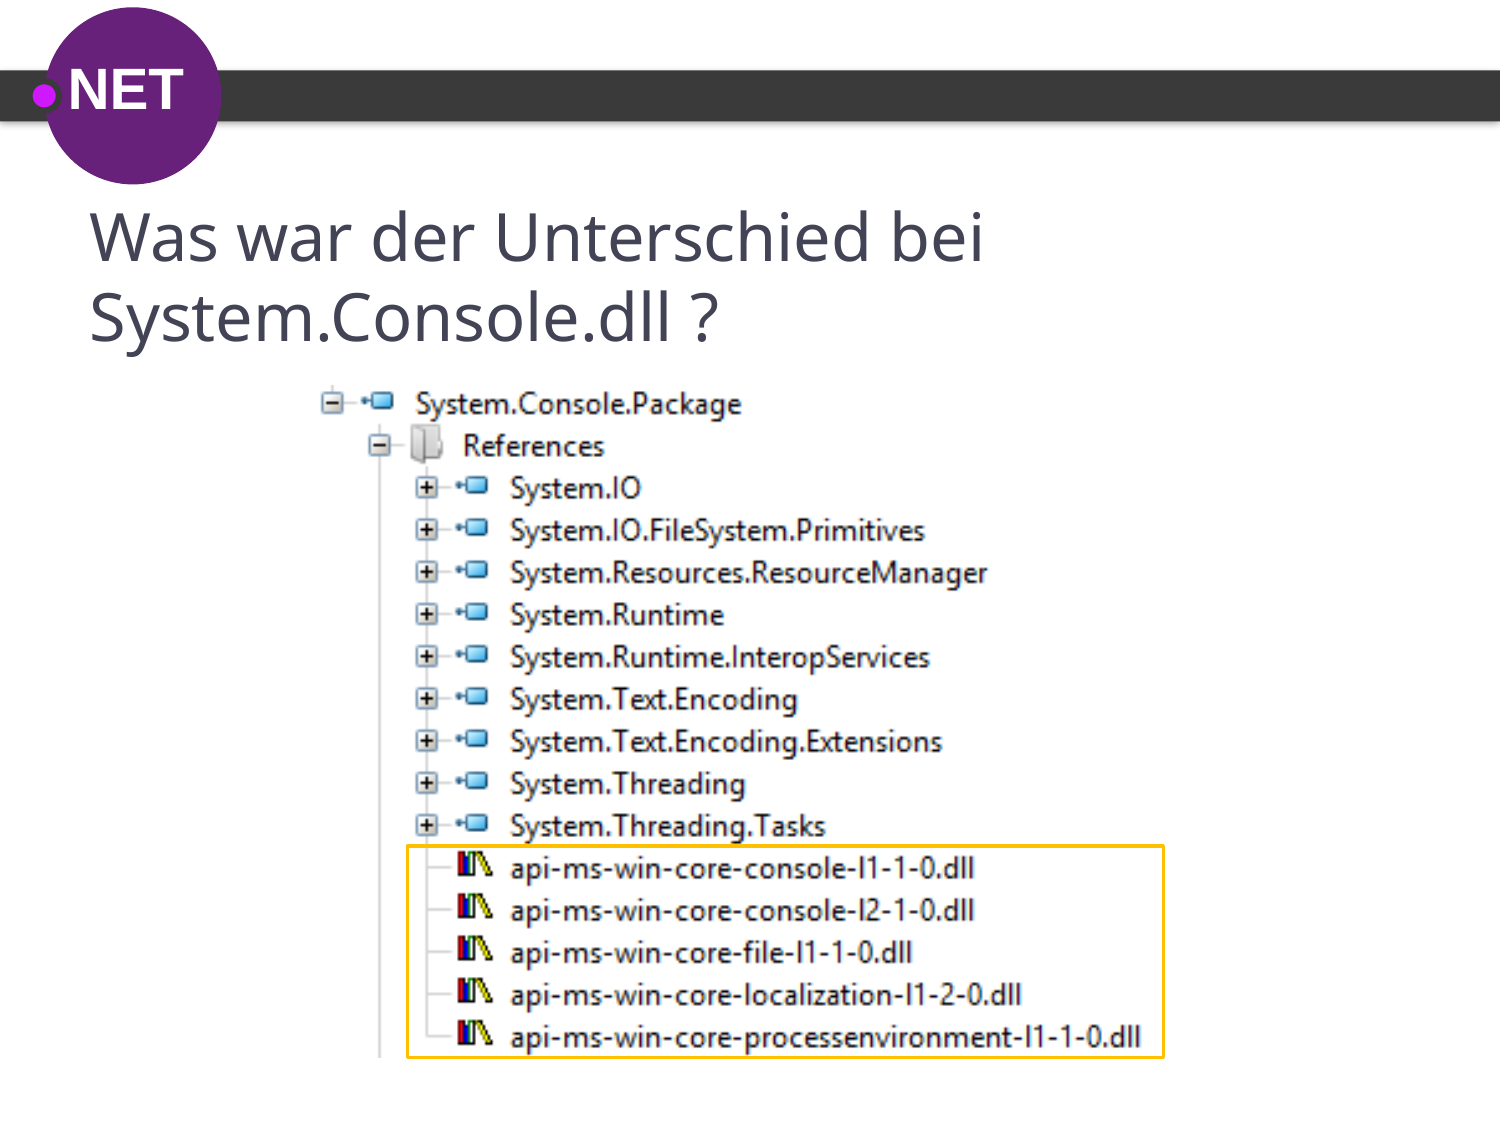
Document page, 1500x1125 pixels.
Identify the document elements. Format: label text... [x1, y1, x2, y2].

picture [312, 385, 1189, 1058]
title Was war der Unterschied bei System.Console.dll ? [75, 187, 1425, 363]
